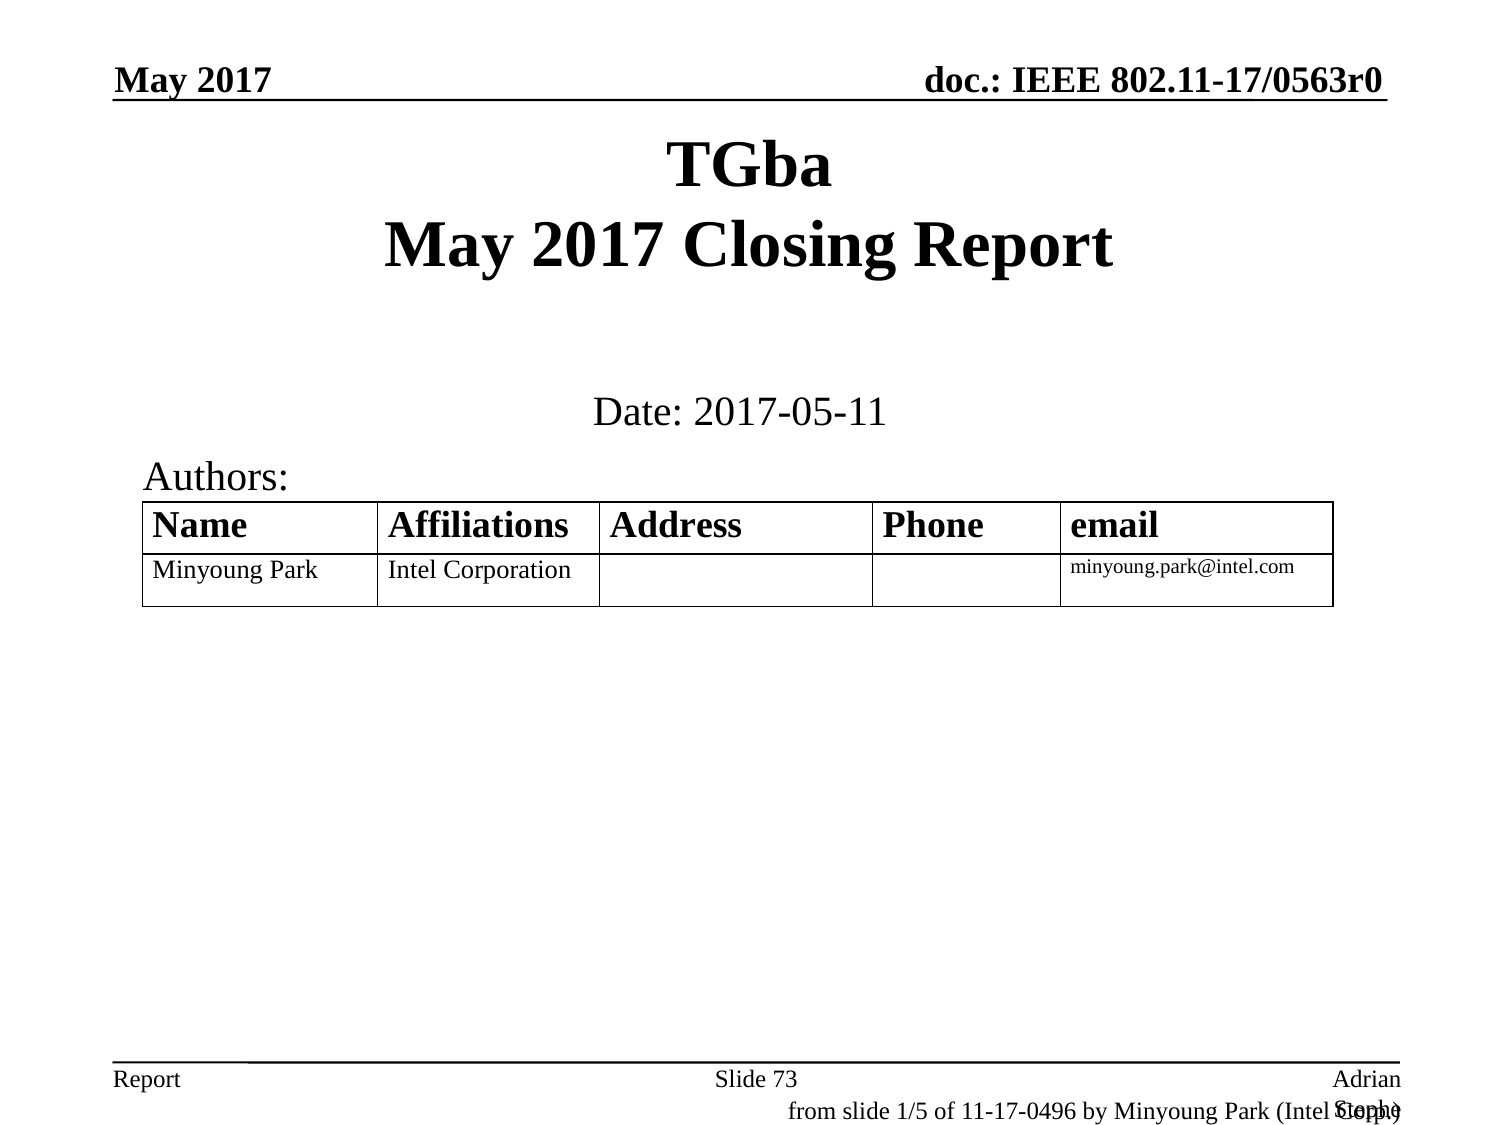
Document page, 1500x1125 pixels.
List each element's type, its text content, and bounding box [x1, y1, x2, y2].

slide_number Slide 73 [711, 1061, 801, 1087]
text_box Authors: [127, 441, 366, 500]
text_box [127, 501, 1360, 951]
title TGba May 2017 Closing Report [112, 112, 1388, 288]
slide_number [114, 54, 374, 101]
text_box from slide 1/5 of 11-17-0496 by Minyoung Park (Intel Corp.) [343, 1087, 1417, 1125]
footer Adrian Stephens, Intel Corporation [1324, 1061, 1402, 1087]
text_box Date: 2017-05-11 [102, 376, 1378, 442]
